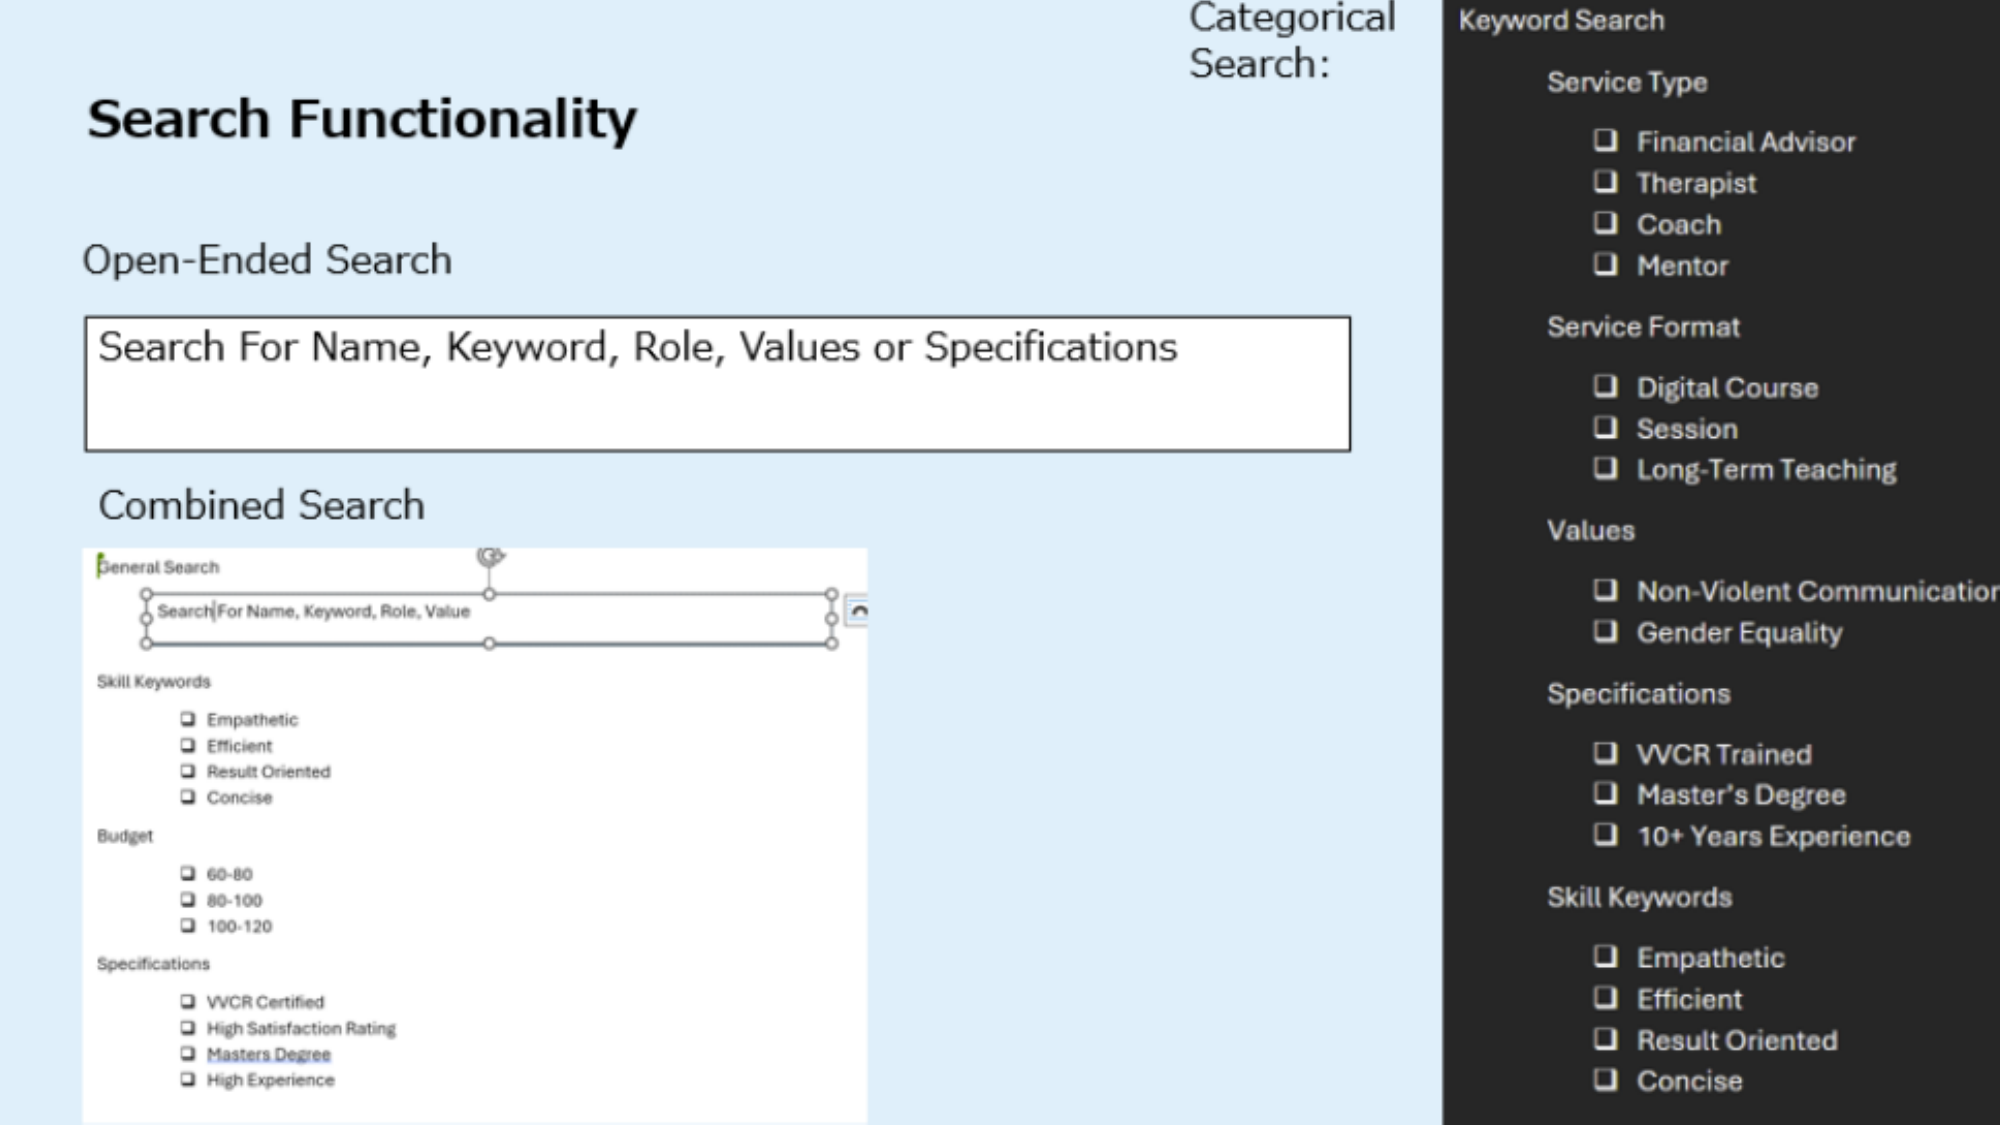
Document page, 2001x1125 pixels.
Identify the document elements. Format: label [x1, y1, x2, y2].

list [0, 0, 2000, 1125]
